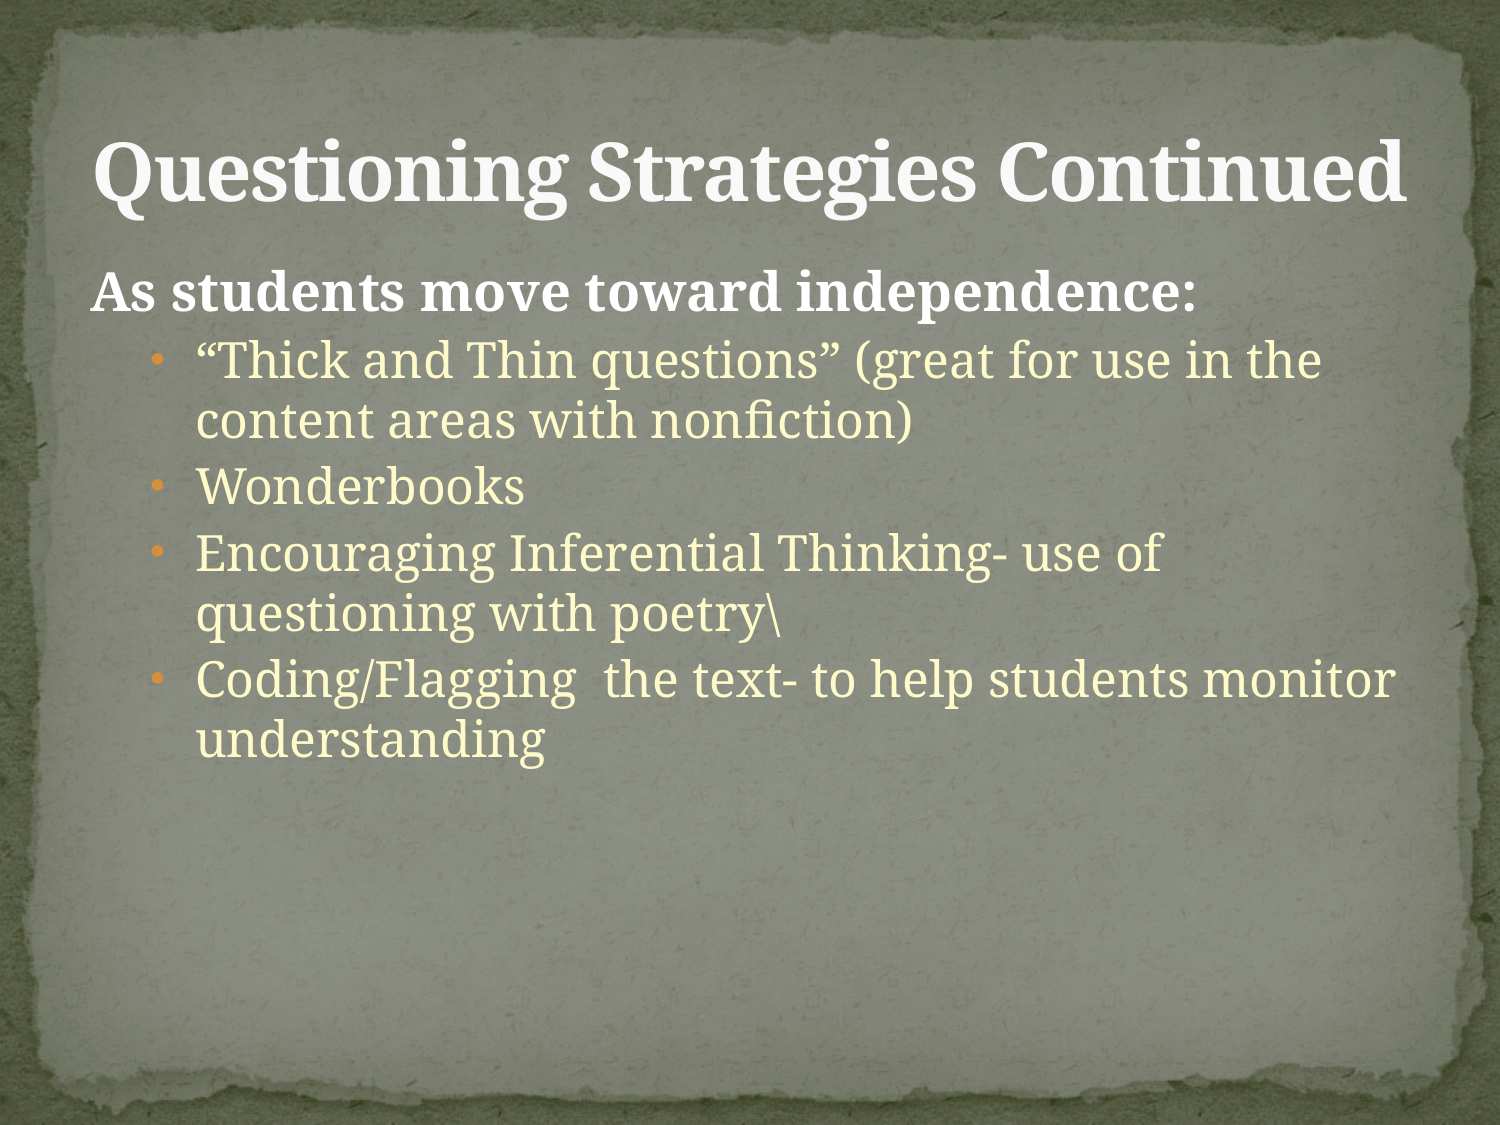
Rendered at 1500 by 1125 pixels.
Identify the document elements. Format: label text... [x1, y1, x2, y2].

title Questioning Strategies Continued [74, 24, 1425, 225]
list As students move toward independence: “Thick and Thin questions” (great for use in the content areas with nonfiction) Wonderbooks Encouraging Inferential Thinking- use of questioning with poetry\ Coding/Flagging the text- to help students monitor understanding [74, 249, 1426, 1001]
